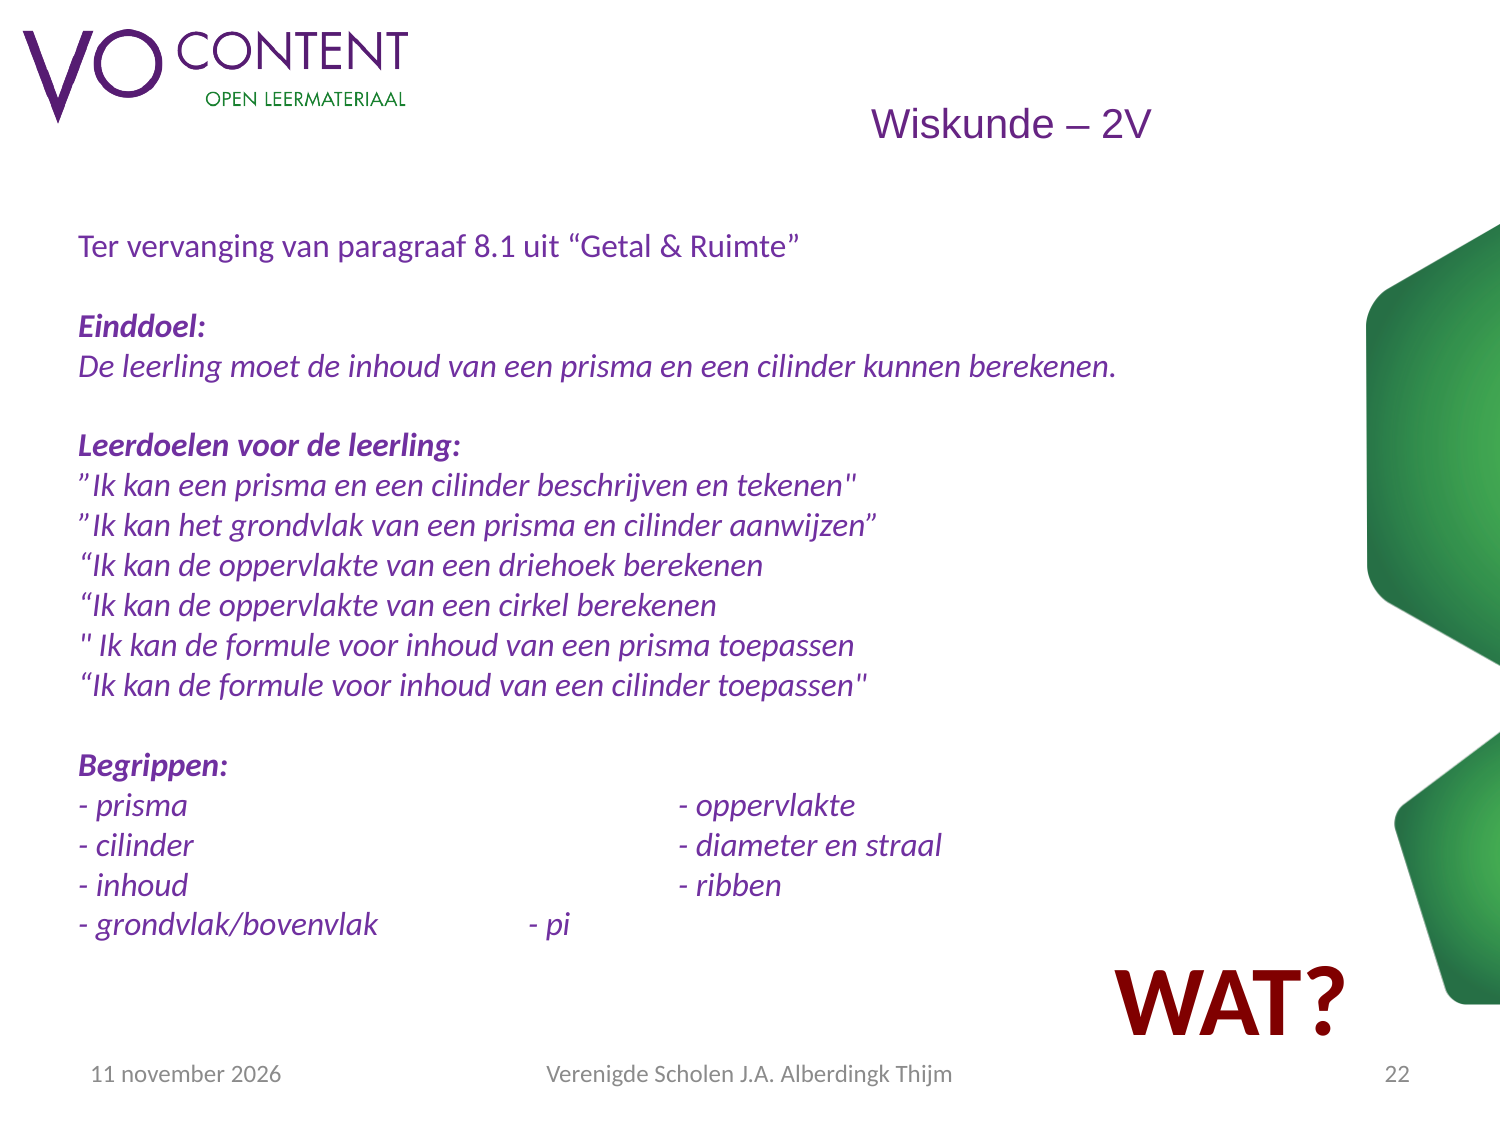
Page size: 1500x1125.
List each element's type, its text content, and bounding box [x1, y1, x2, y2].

slide_number 22 [1074, 1042, 1425, 1103]
footer Verenigde Scholen J.A. Alberdingk Thijm [512, 1042, 988, 1103]
picture [1366, 222, 1500, 1005]
text_box WAT? [1099, 927, 1394, 1063]
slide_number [75, 1042, 425, 1103]
picture [22, 29, 408, 124]
title Wiskunde – 2V [856, 84, 1294, 160]
text_box Ter vervanging van paragraaf 8.1 uit “Getal & Ruimte” Einddoel: De leerling moet de inhoud van een prisma en een cilinder kunnen berekenen. Leerdoelen voor de leerling: ”Ik kan een prisma en een cilinder beschrijven en tekenen" ”Ik kan het grondvlak van een prisma en cilinder aanwijzen” “Ik kan de oppervlakte van een driehoek berekenen “Ik kan de oppervlakte van een cirkel berekenen " Ik kan de formule voor inhoud van een prisma toepassen “Ik kan de formule voor inhoud van een cilinder toepassen" Begrippen: - prisma - oppervlakte - cilinder - diameter en straal - inhoud - ribben - grondvlak/bovenvlak - pi [63, 216, 1229, 995]
